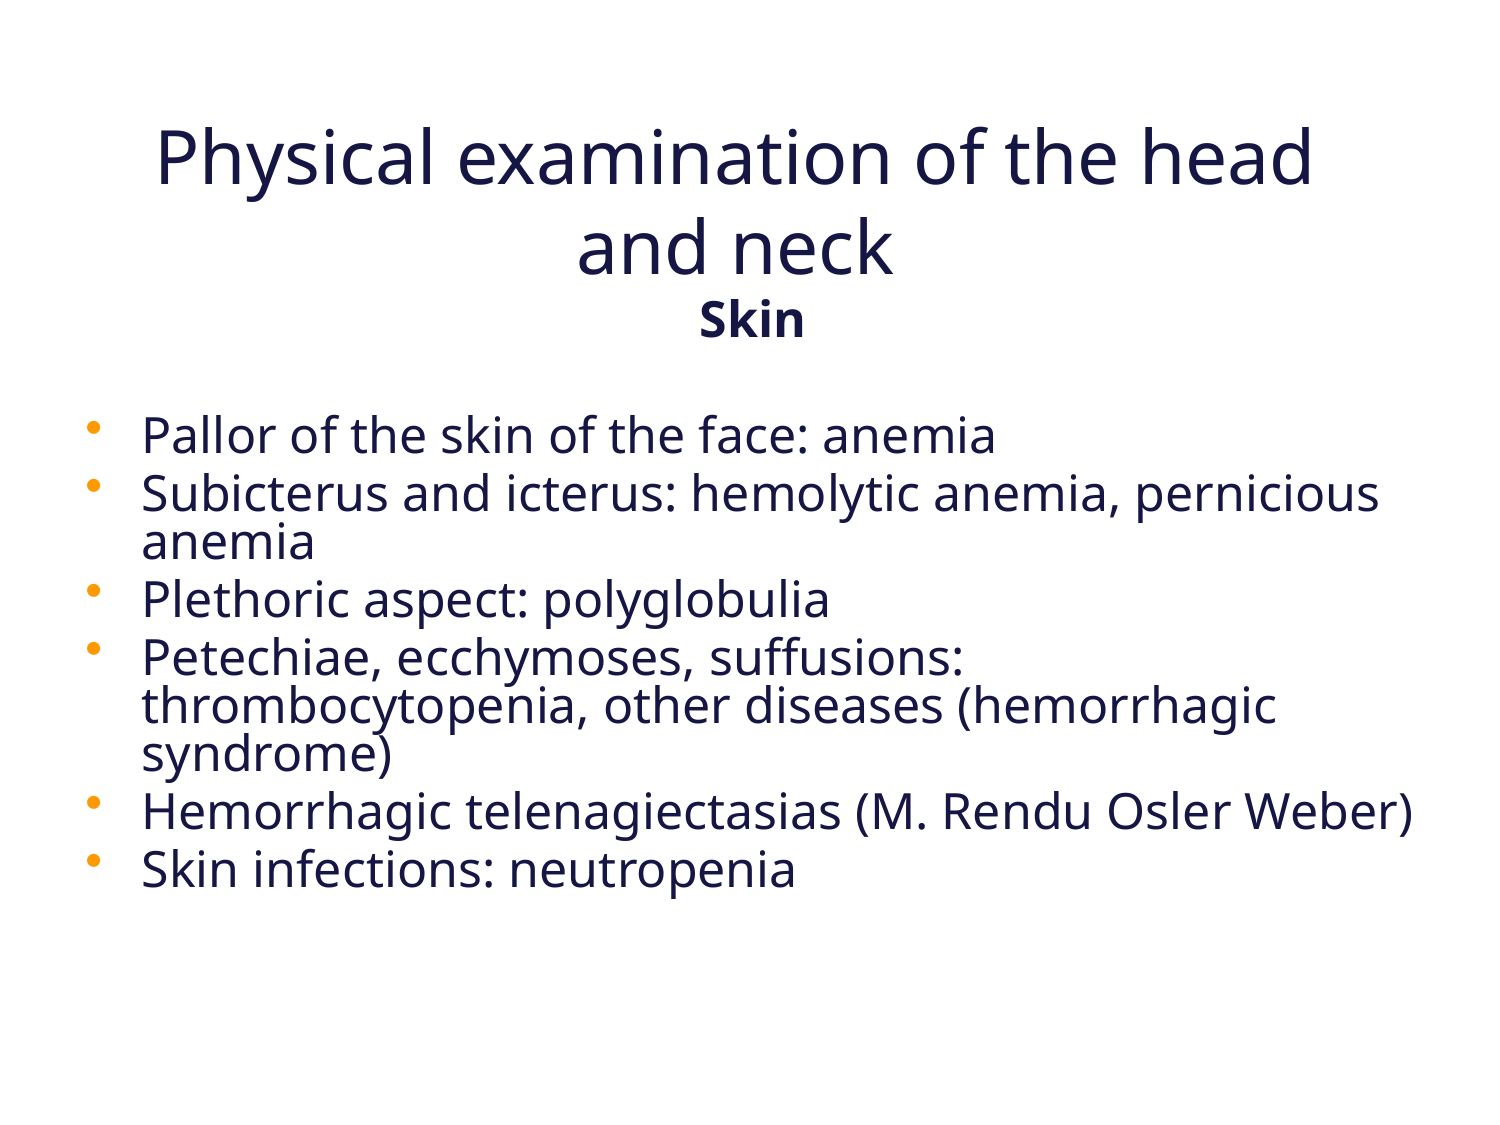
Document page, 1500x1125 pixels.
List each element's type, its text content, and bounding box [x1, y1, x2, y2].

list Skin Pallor of the skin of the face: anemia Subicterus and icterus: hemolytic anemia, pernicious anemia Plethoric aspect: polyglobulia Petechiae, ecchymoses, suffusions: thrombocytopenia, other diseases (hemorrhagic syndrome) Hemorrhagic telenagiectasias (M. Rendu Osler Weber) Skin infections: neutropenia [70, 163, 1436, 1067]
text_box Physical examination of the head and neck [73, 101, 1398, 297]
